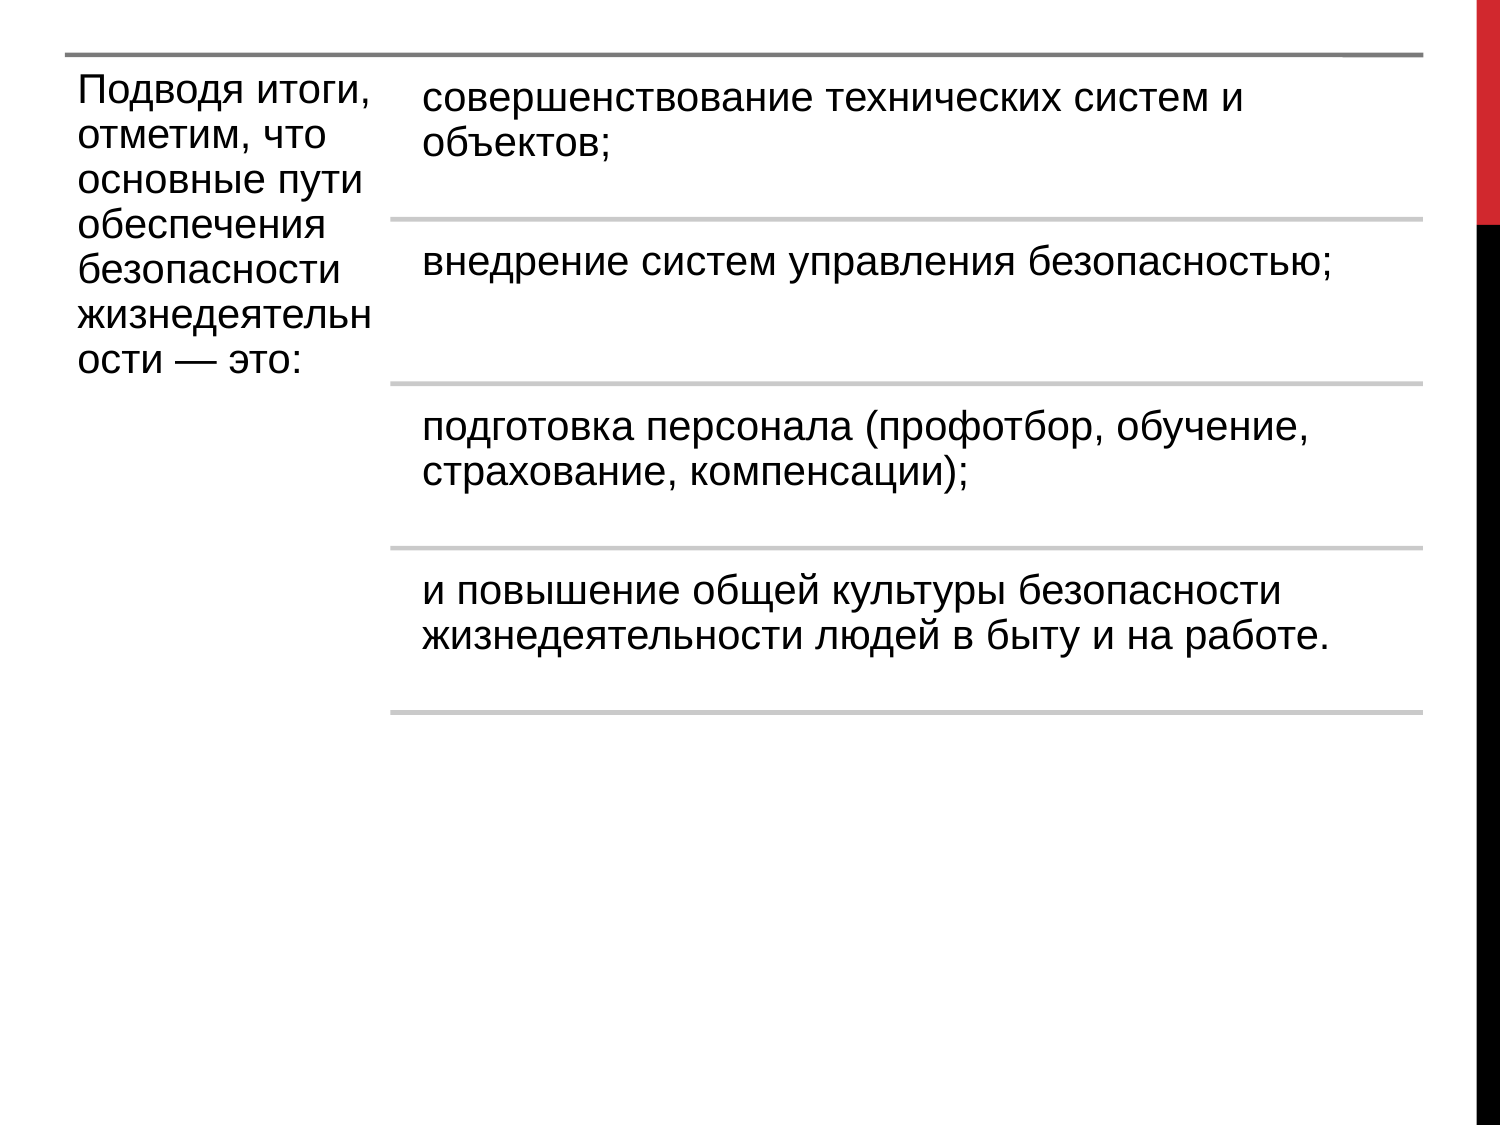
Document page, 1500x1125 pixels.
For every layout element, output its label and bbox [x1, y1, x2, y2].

text_box [64, 54, 1424, 722]
